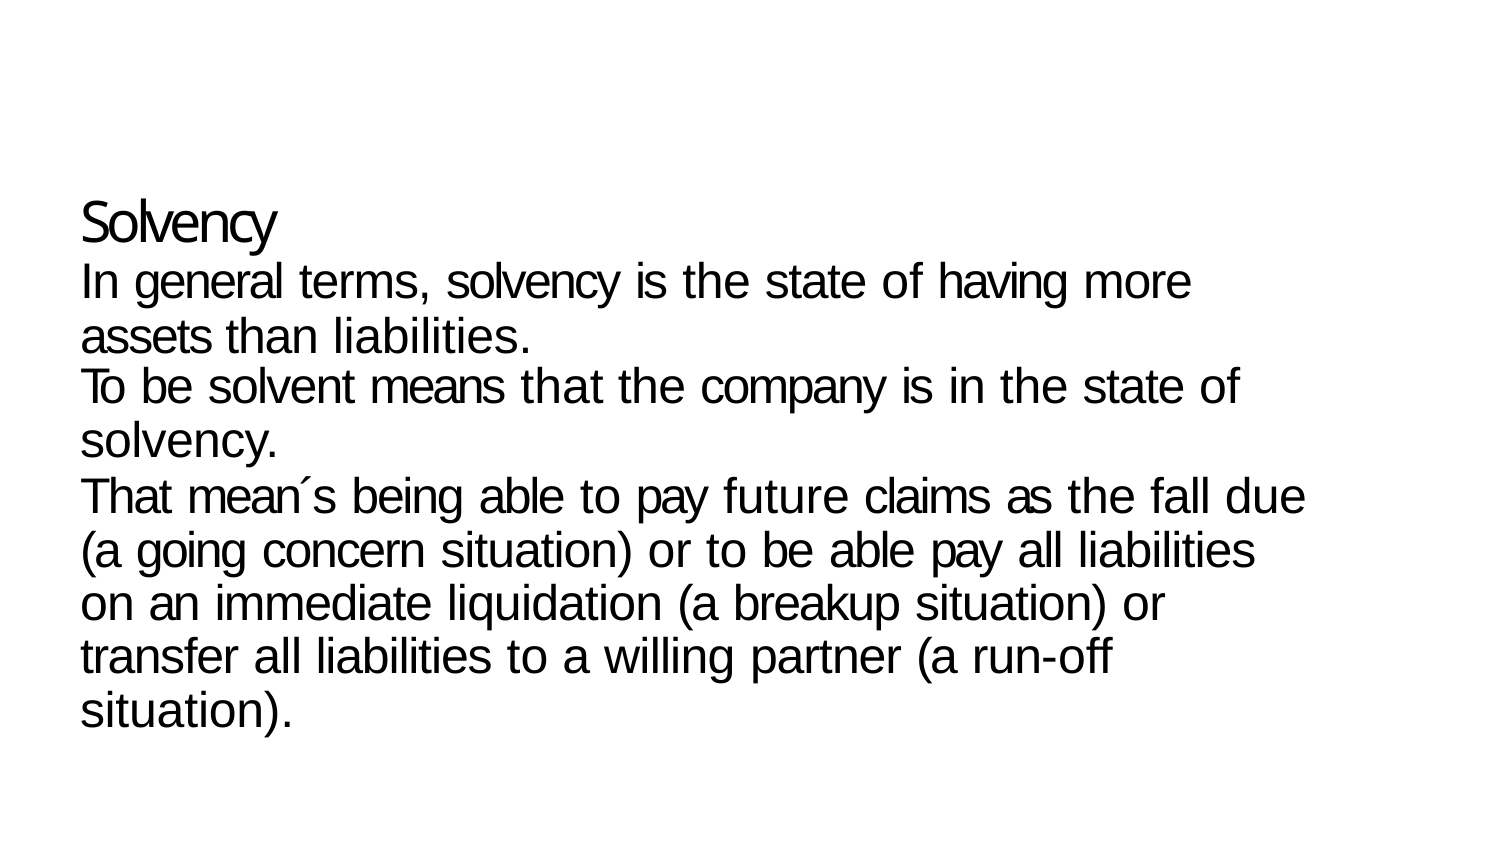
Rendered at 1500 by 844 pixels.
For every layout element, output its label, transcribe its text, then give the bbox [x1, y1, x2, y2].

text_box In general terms, solvency is the state of having more assets than liabilities. To be solvent means that the company is in the state of solvency. That mean´s being able to pay future claims as the fall due (a going concern situation) or to be able pay all liabilities on an immediate liquidation (a breakup situation) or transfer all liabilities to a willing partner (a run-off situation). [77, 245, 1308, 738]
title Solvency [77, 145, 295, 245]
